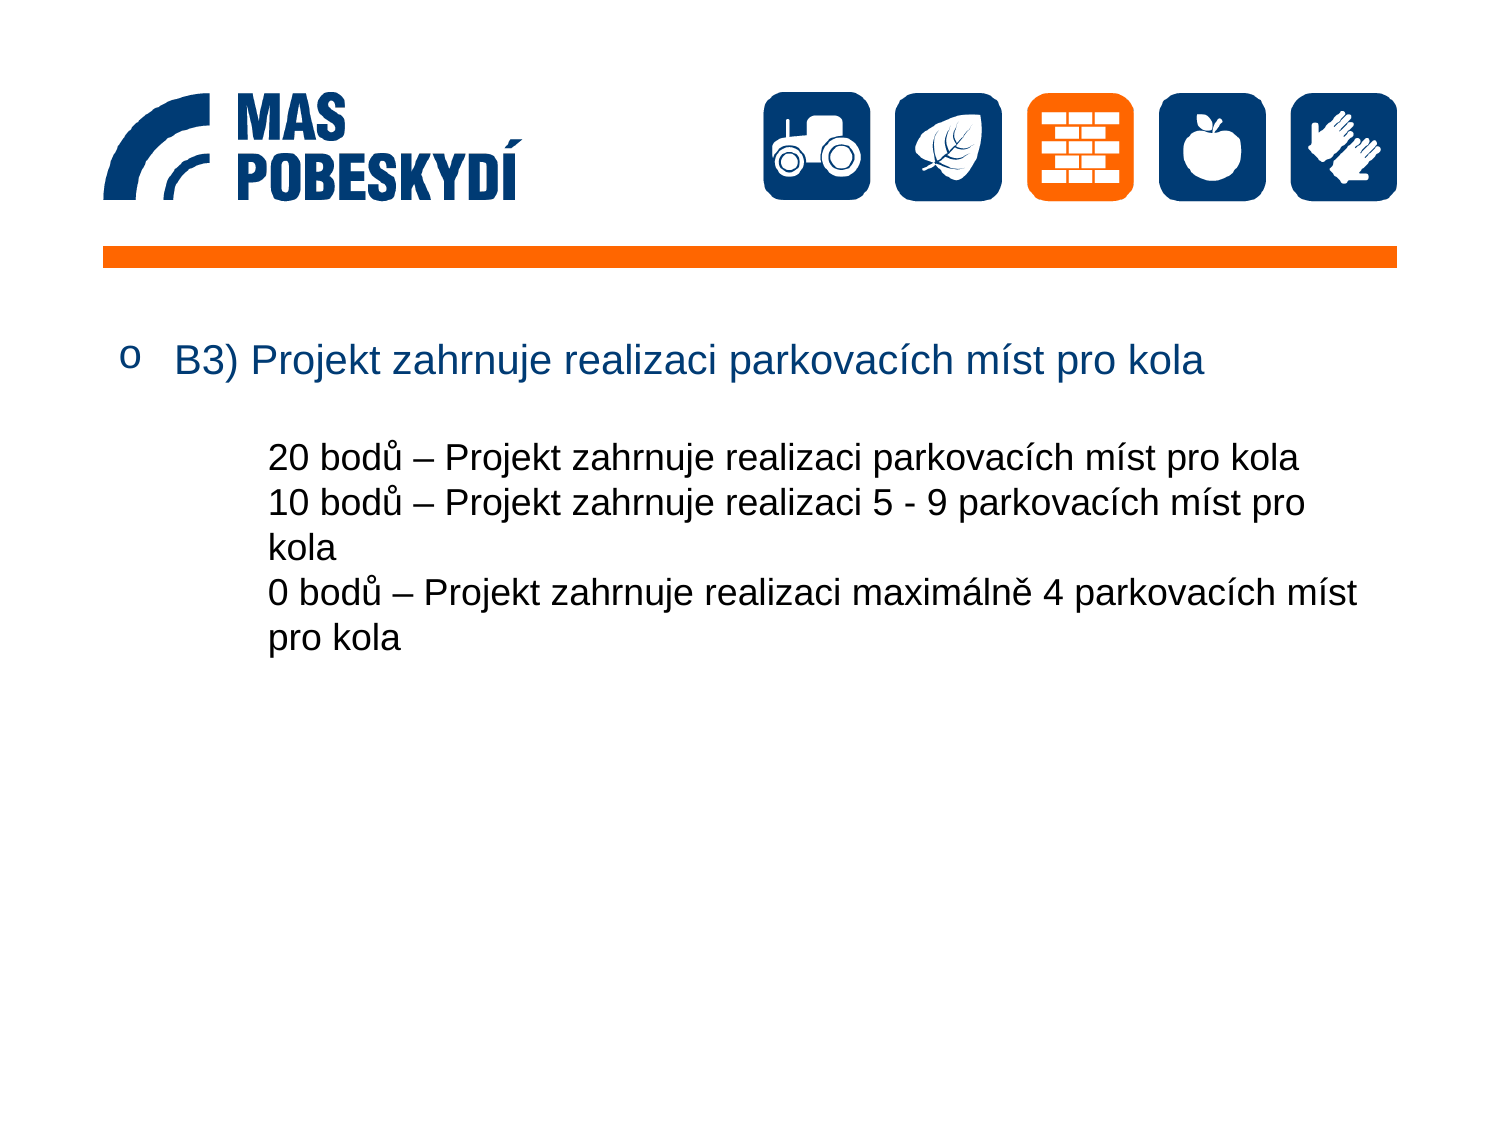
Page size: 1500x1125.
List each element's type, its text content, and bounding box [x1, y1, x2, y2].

subtitle B3) Projekt zahrnuje realizaci parkovacích míst pro kola 20 bodů – Projekt zahrnuje realizaci parkovacích míst pro kola 10 bodů – Projekt zahrnuje realizaci 5 - 9 parkovacích míst pro kola 0 bodů – Projekt zahrnuje realizaci maximálně 4 parkovacích míst pro kola [103, 325, 1397, 1030]
picture [103, 92, 1397, 268]
